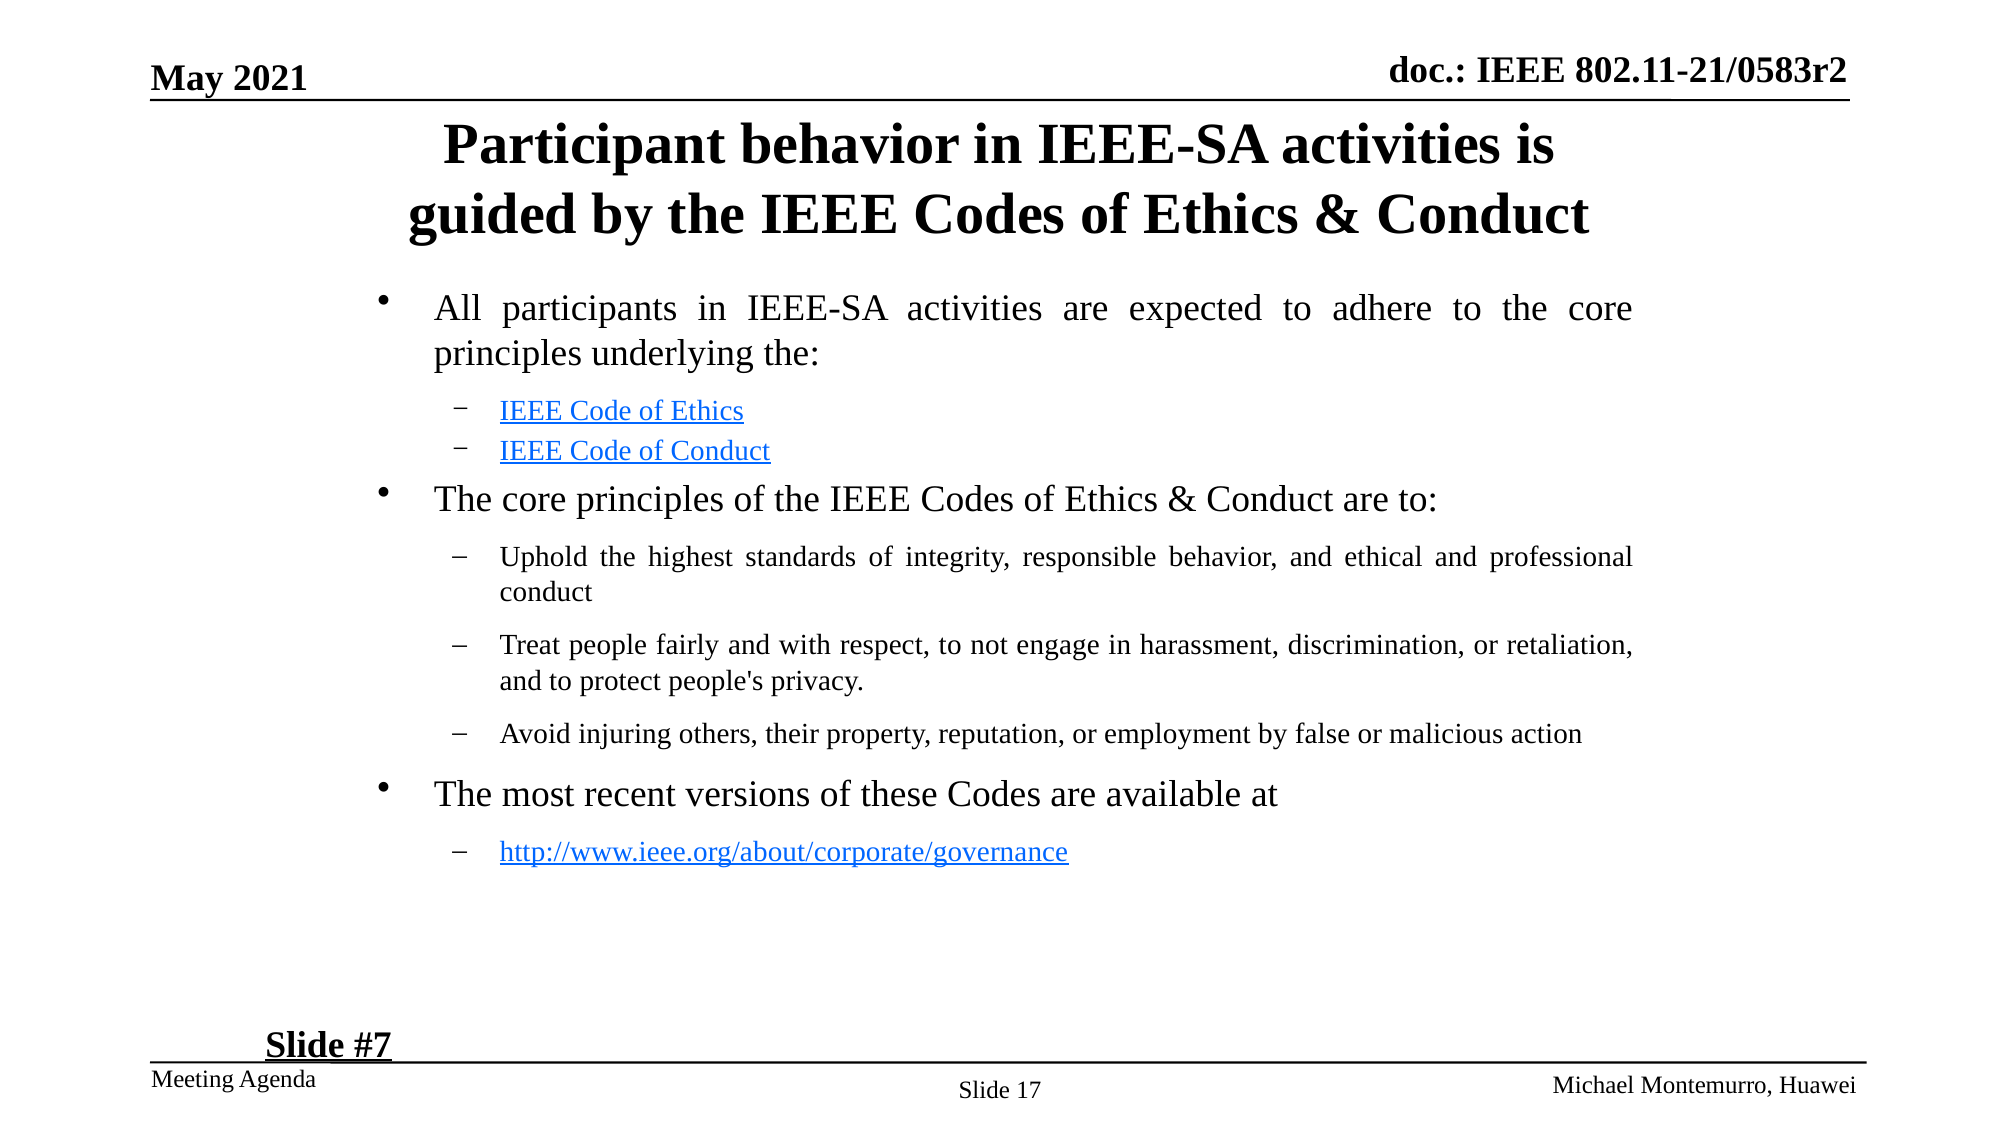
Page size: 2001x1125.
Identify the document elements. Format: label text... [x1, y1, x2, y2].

footer Michael Montemurro, Huawei [1442, 1068, 1858, 1099]
text_box Slide #7 [250, 1012, 407, 1073]
slide_number Slide 17 [957, 1072, 1042, 1104]
text_box Participant behavior in IEEE-SA activities is guided by the IEEE Codes of Ethics & Conduct [362, 87, 1638, 263]
list All participants in IEEE-SA activities are expected to adhere to the core principles underlying the: IEEE Code of Ethics IEEE Code of Conduct The core principles of the IEEE Codes of Ethics & Conduct are to: Uphold the highest standards of integrity, responsible behavior, and ethical and professional conduct Treat people fairly and with respect, to not engage in harassment, discrimination, or retaliation, and to protect people's privacy. Avoid injuring others, their property, reputation, or employment by false or malicious action The most recent versions of these Codes are available at http://www.ieee.org/about/corporate/governance [362, 275, 1650, 1038]
